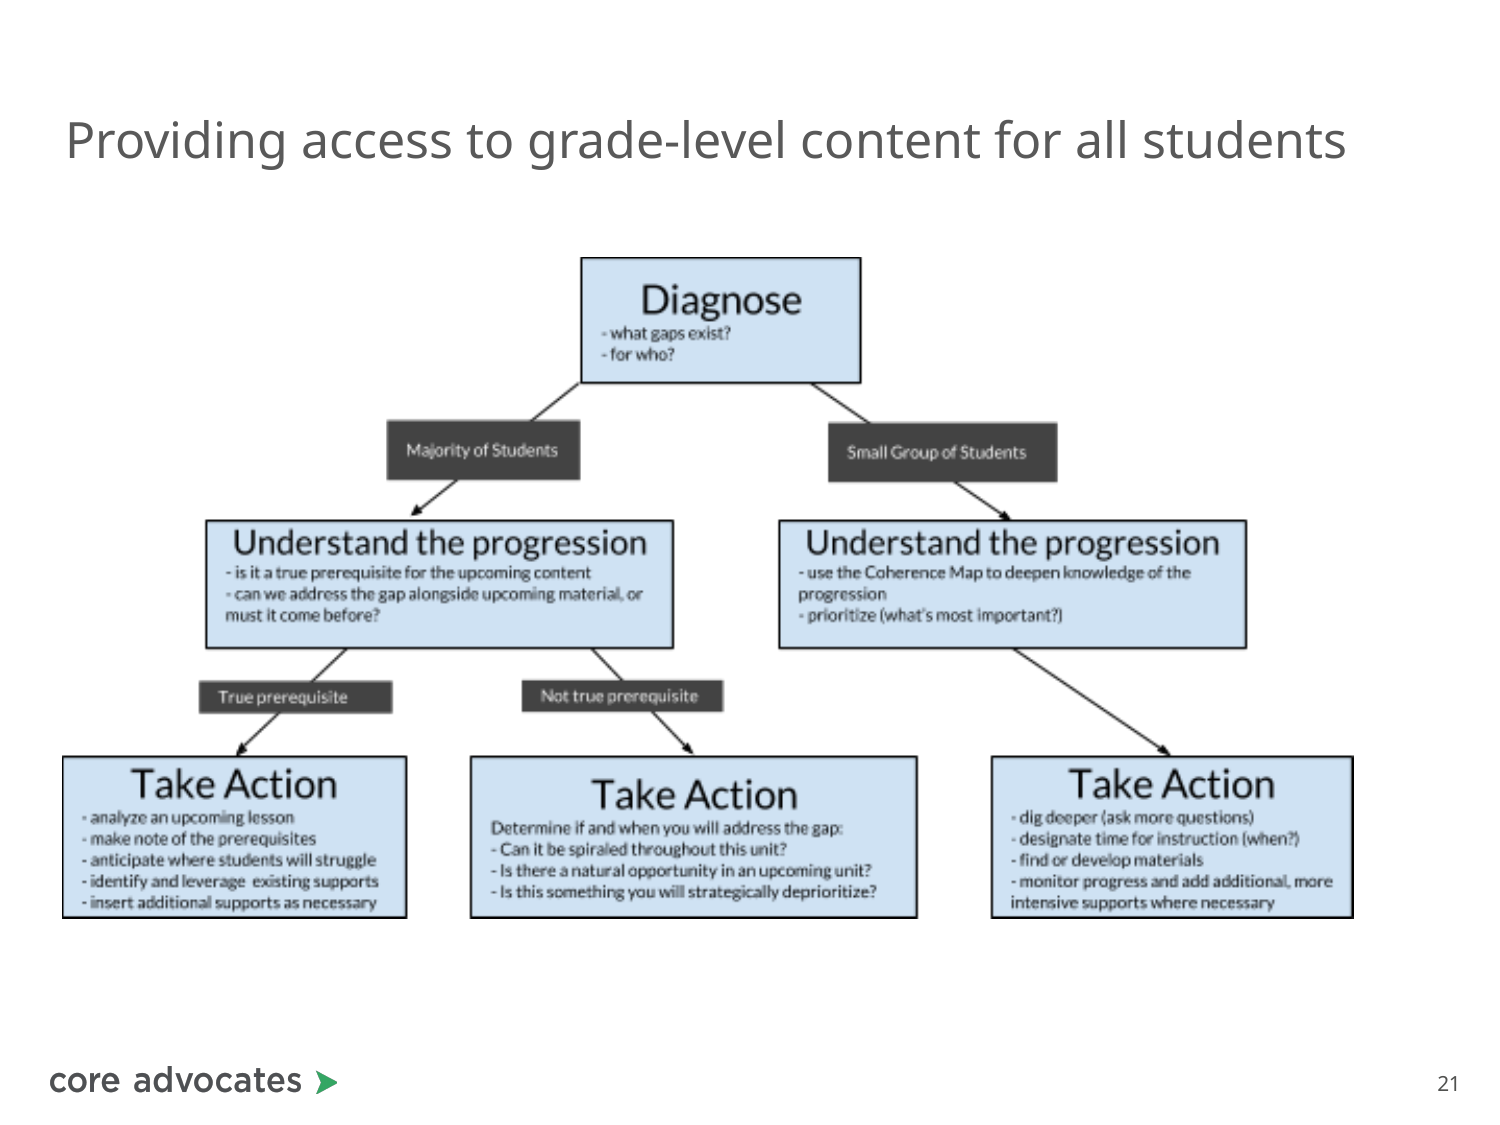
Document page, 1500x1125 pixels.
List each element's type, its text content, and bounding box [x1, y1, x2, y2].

title Providing access to grade-level content for all students [50, 45, 1457, 233]
picture [61, 257, 1355, 919]
picture [50, 1066, 337, 1094]
